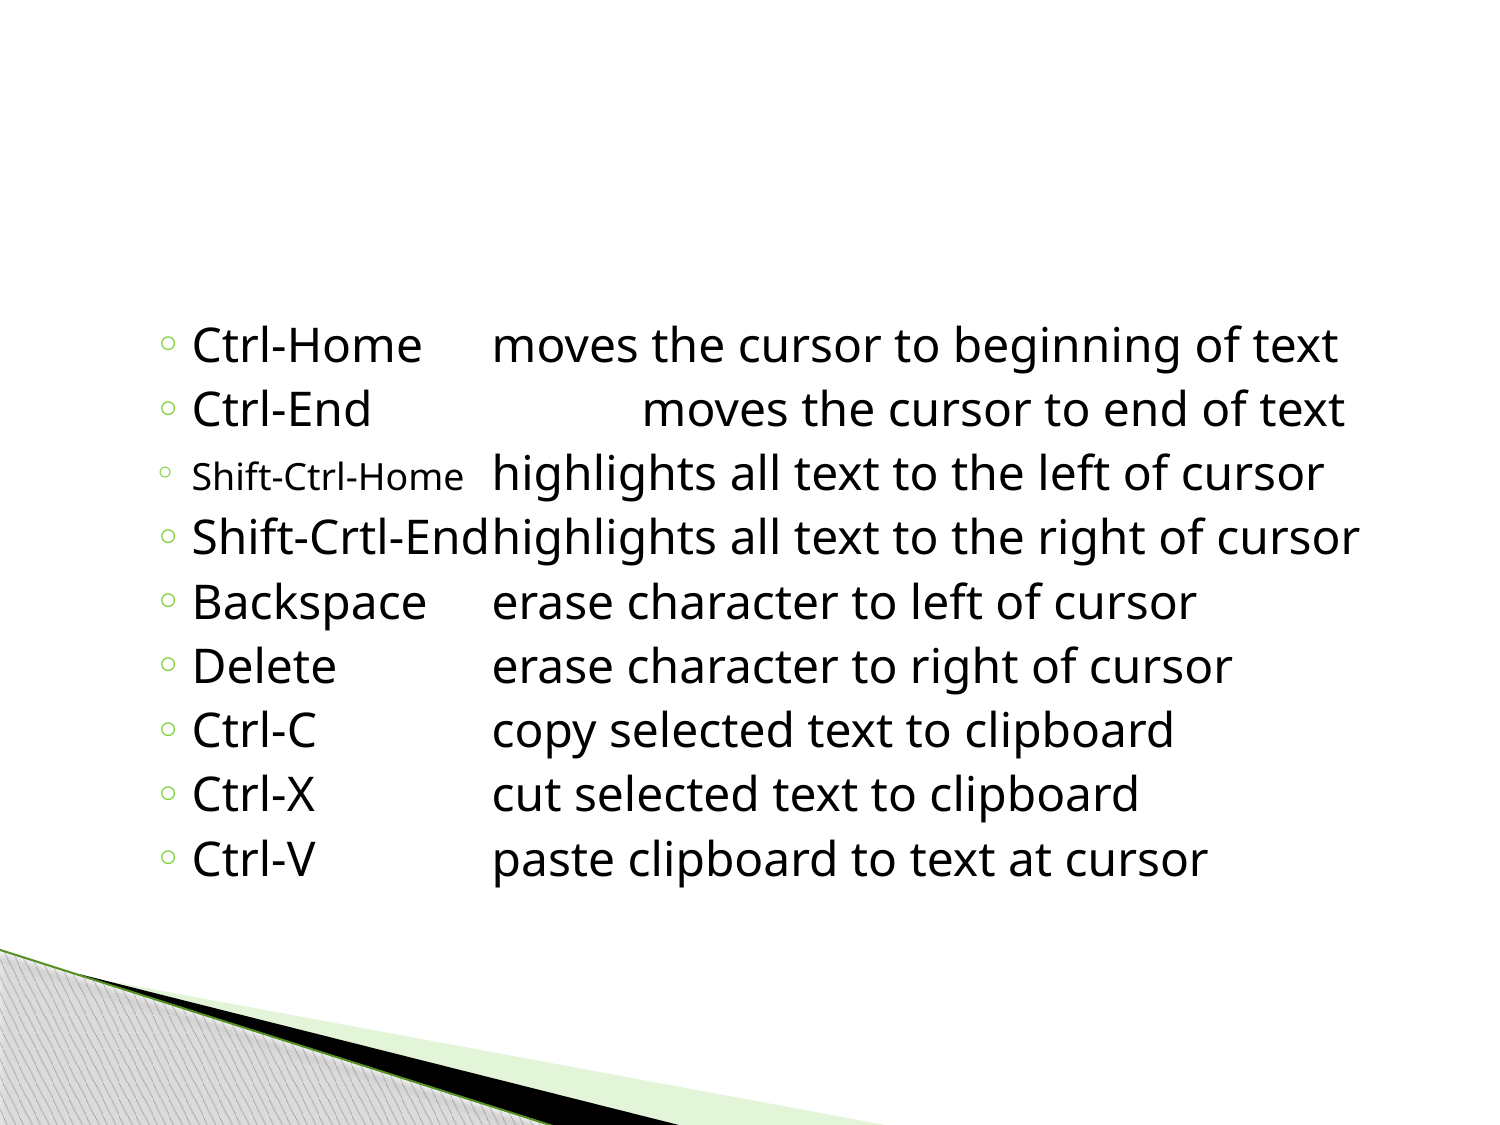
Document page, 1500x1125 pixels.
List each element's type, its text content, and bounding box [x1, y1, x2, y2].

list Ctrl-Home moves the cursor to beginning of text Ctrl-End moves the cursor to end of text Shift-Ctrl-Home highlights all text to the left of cursor Shift-Crtl-End highlights all text to the right of cursor Backspace erase character to left of cursor Delete erase character to right of cursor Ctrl-C copy selected text to clipboard Ctrl-X cut selected text to clipboard Ctrl-V paste clipboard to text at cursor [75, 243, 1425, 986]
